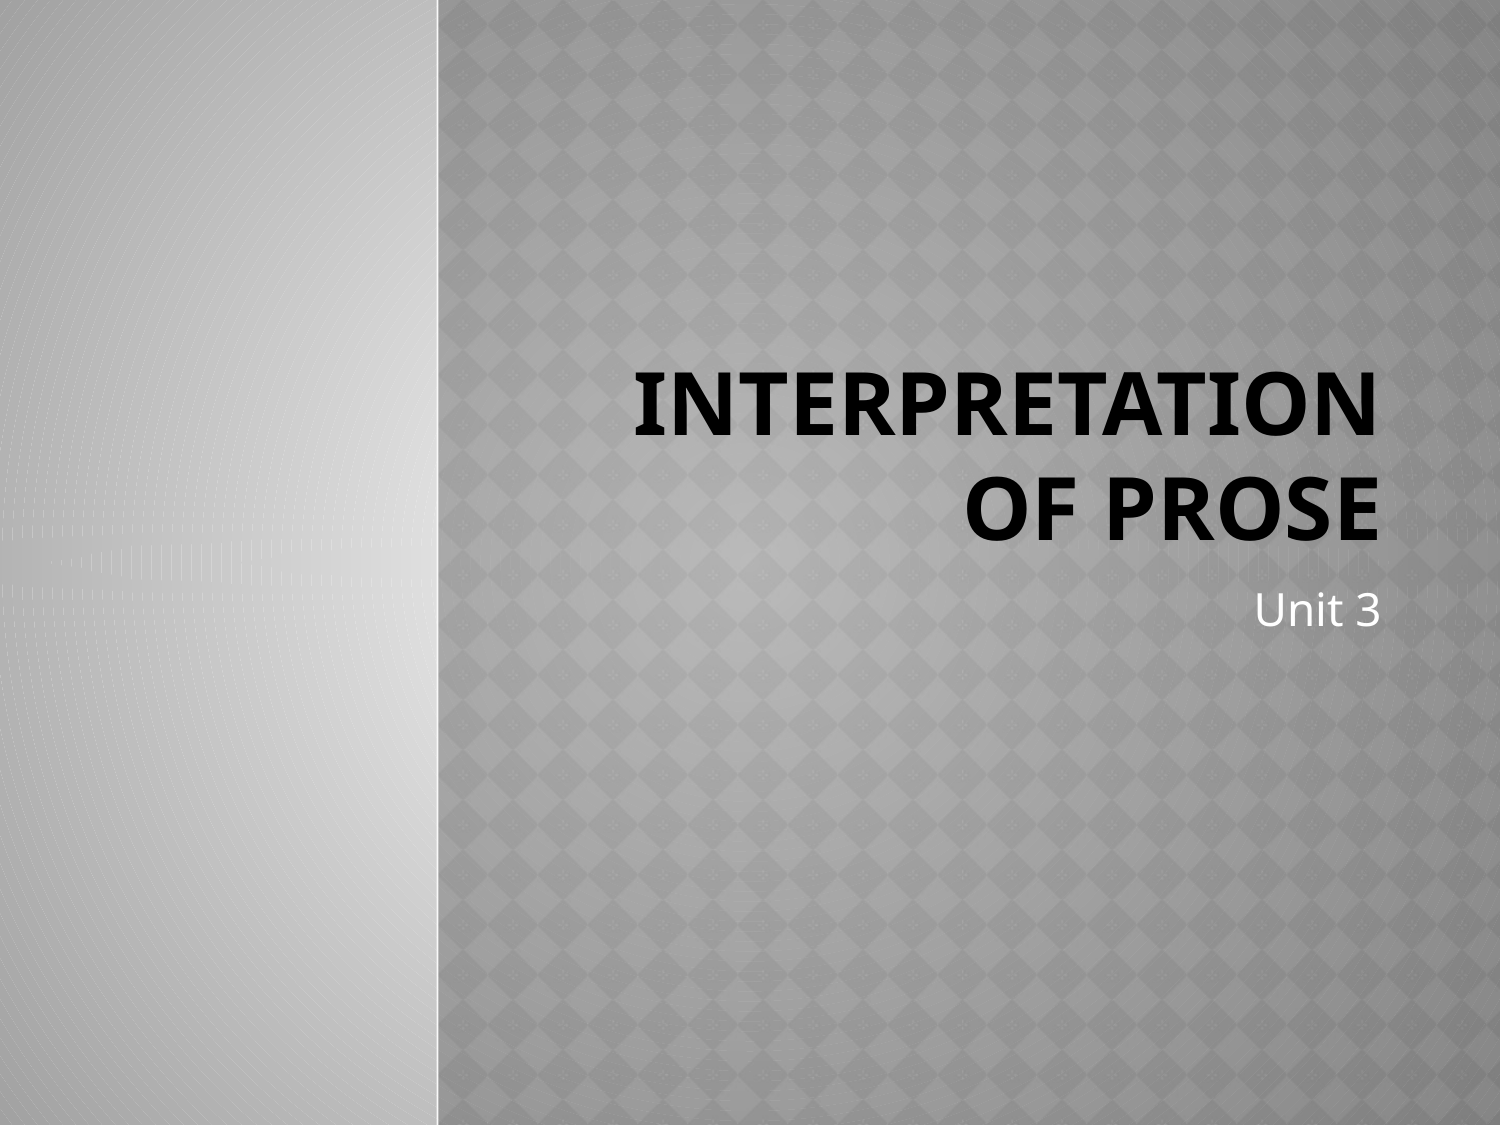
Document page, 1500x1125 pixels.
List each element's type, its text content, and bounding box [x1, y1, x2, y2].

subtitle Unit 3 [550, 580, 1390, 762]
title Interpretation of Prose [552, 87, 1390, 558]
